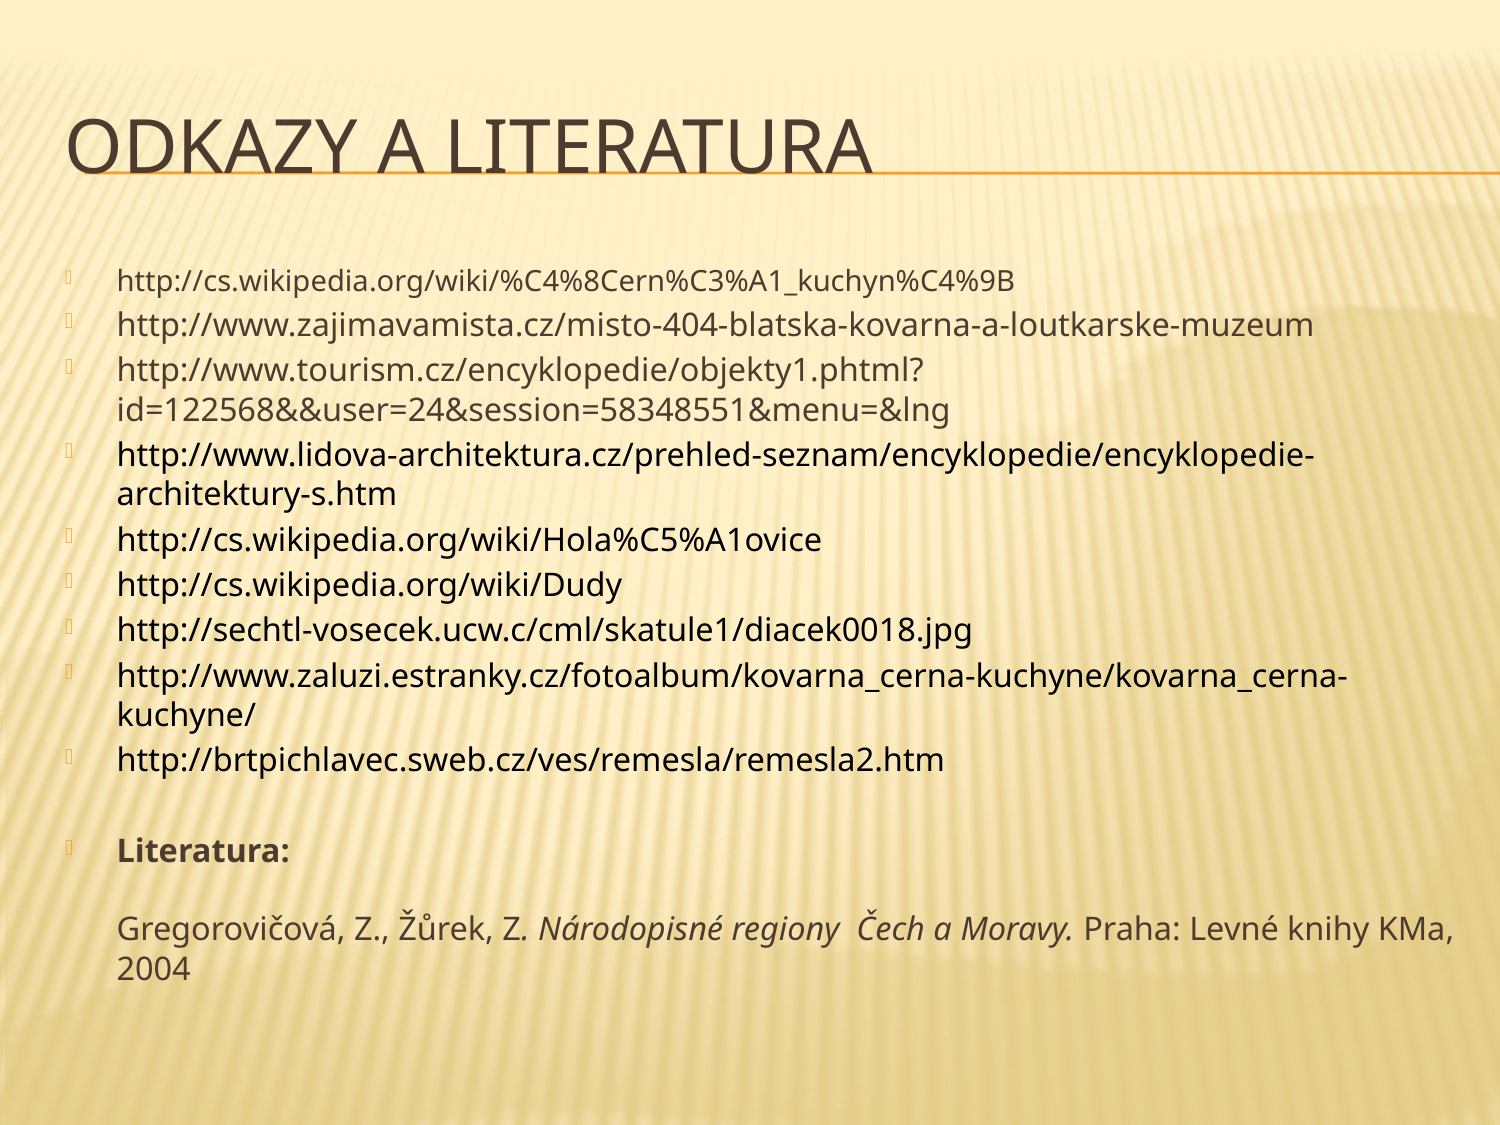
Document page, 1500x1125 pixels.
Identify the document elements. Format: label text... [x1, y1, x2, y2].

list http://cs.wikipedia.org/wiki/%C4%8Cern%C3%A1_kuchyn%C4%9B http://www.zajimavamista.cz/misto-404-blatska-kovarna-a-loutkarske-muzeum http://www.tourism.cz/encyklopedie/objekty1.phtml?id=122568&&user=24&session=58348551&menu=&lng http://www.lidova-architektura.cz/prehled-seznam/encyklopedie/encyklopedie-architektury-s.htm http://cs.wikipedia.org/wiki/Hola%C5%A1ovice http://cs.wikipedia.org/wiki/Dudy http://sechtl-vosecek.ucw.c/cml/skatule1/diacek0018.jpg http://www.zaluzi.estranky.cz/fotoalbum/kovarna_cerna-kuchyne/kovarna_cerna-kuchyne/ http://brtpichlavec.sweb.cz/ves/remesla/remesla2.htm Literatura: Gregorovičová, Z., Žůrek, Z. Národopisné regiony Čech a Moravy. Praha: Levné knihy KMa, 2004 [49, 254, 1476, 998]
title Odkazy a literatura [50, 75, 1475, 213]
